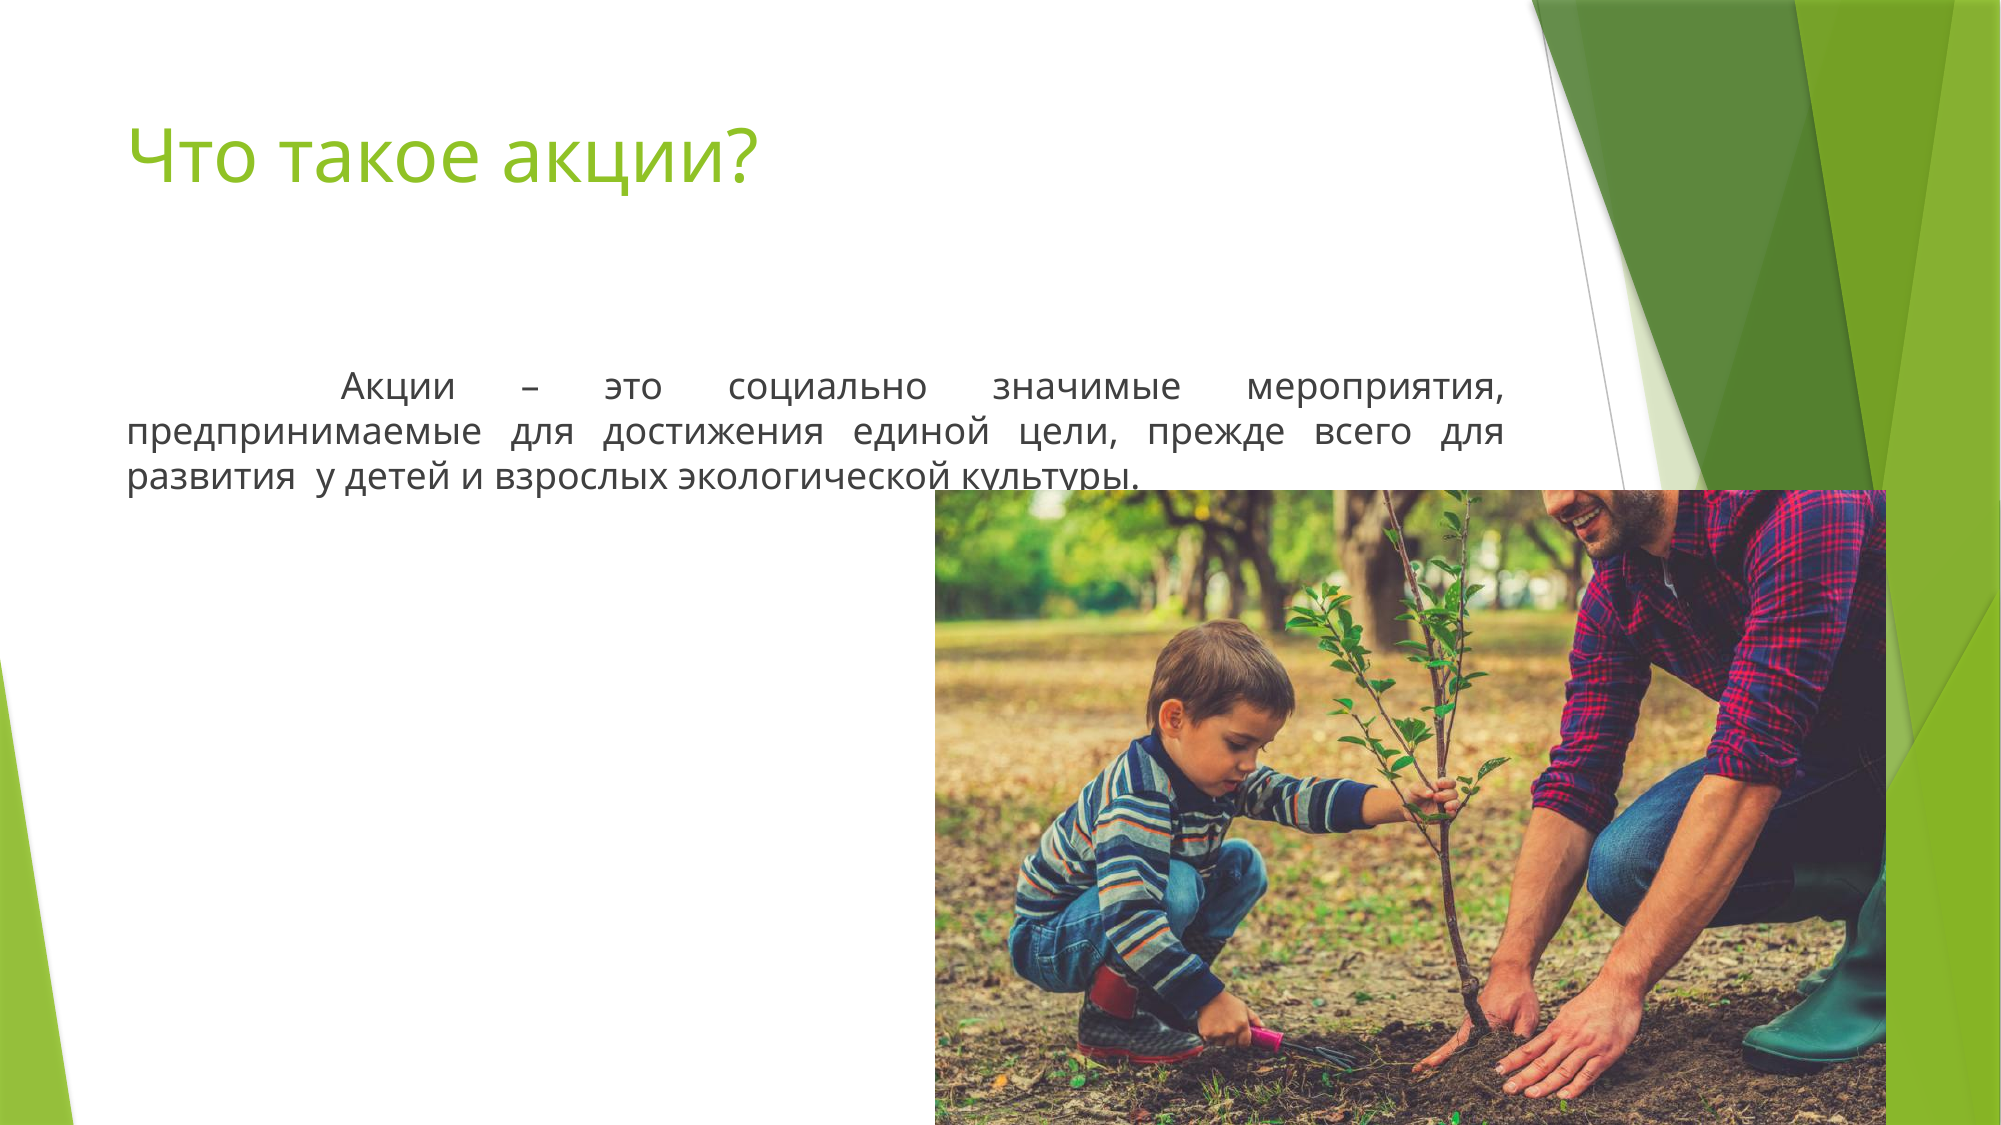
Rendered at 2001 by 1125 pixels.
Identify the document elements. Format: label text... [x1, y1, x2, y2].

title Что такое акции? [111, 99, 1522, 317]
picture [934, 490, 1887, 1125]
list Акции – это социально значимые мероприятия, предпринимаемые для достижения единой цели, прежде всего для развития у детей и взрослых экологической культуры. [111, 354, 1522, 992]
